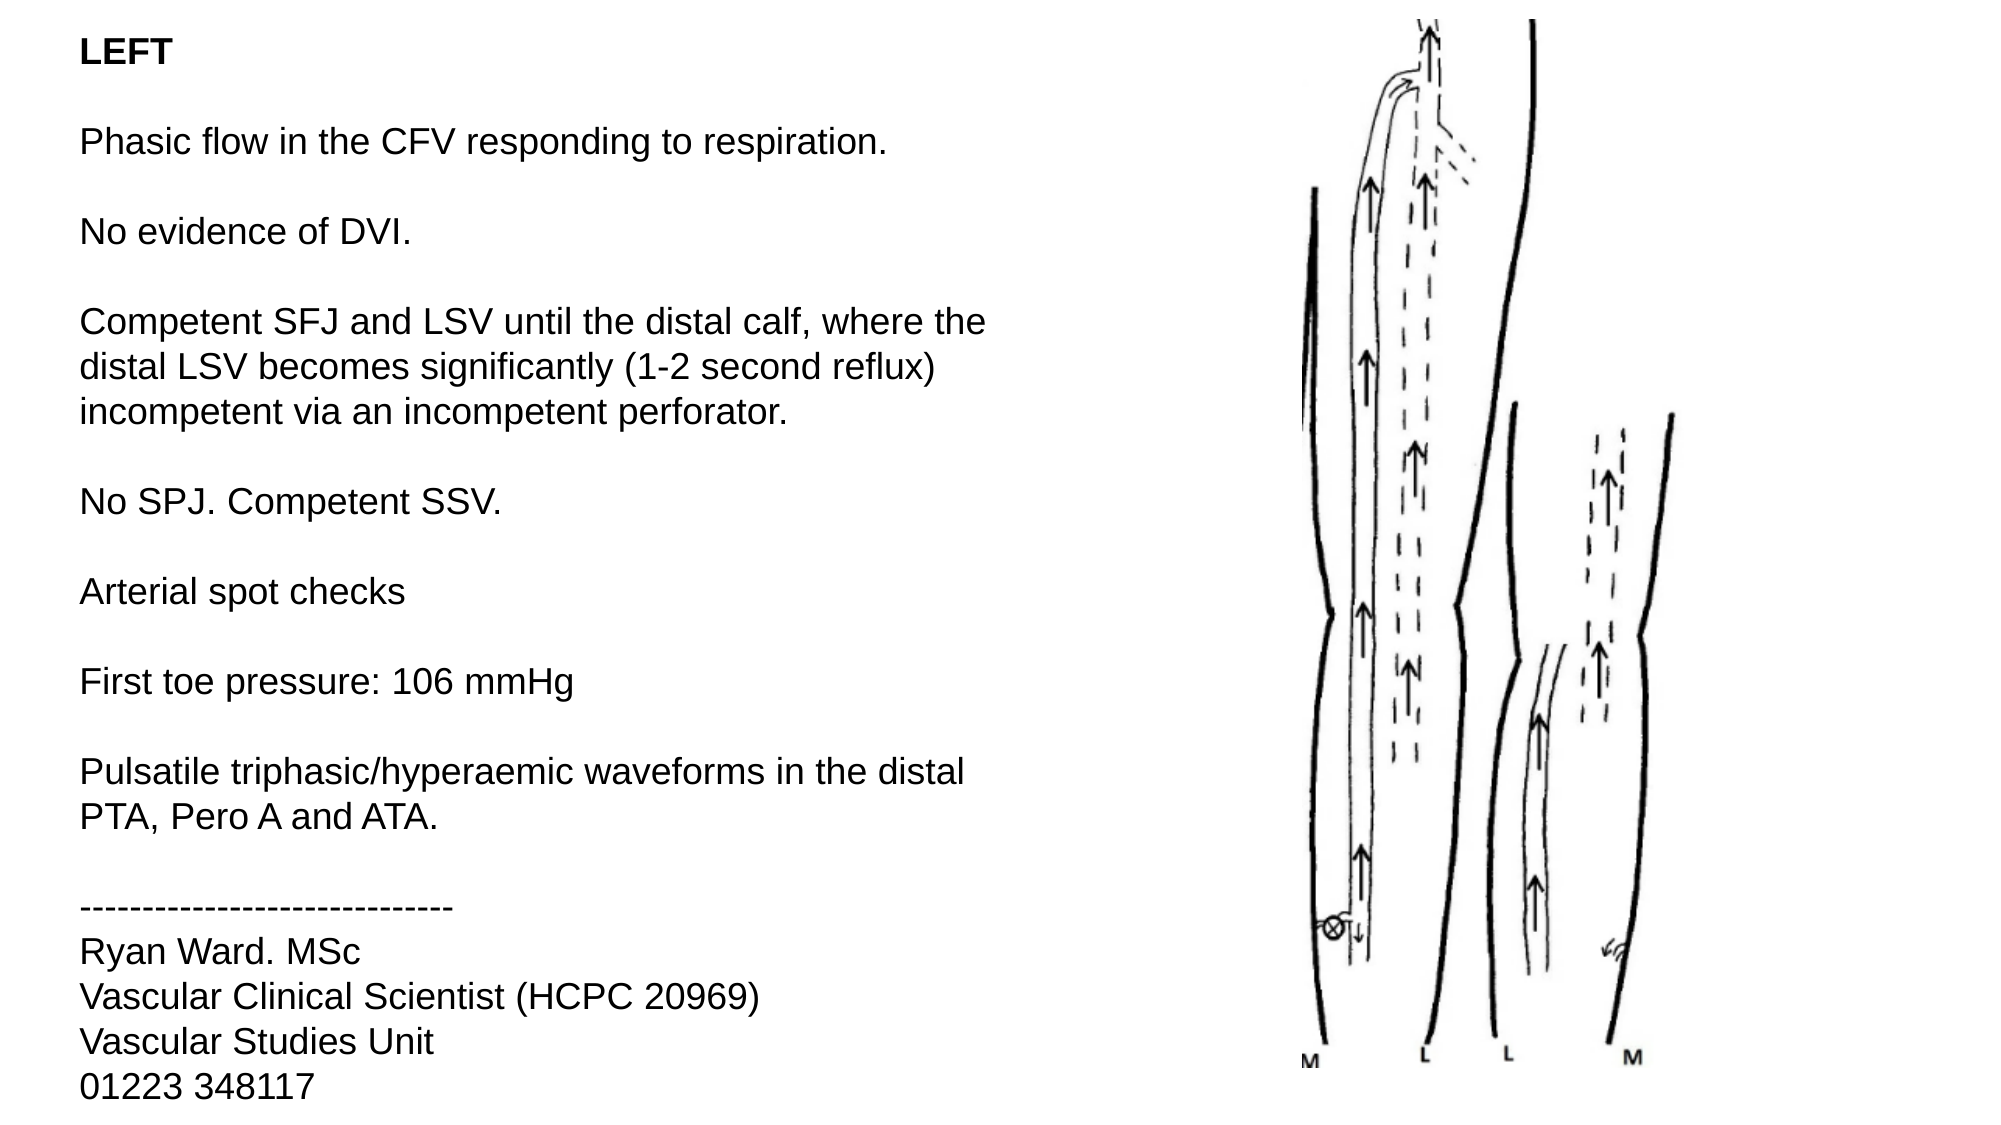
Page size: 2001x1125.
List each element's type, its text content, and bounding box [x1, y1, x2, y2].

picture [1302, 19, 1702, 1068]
text_box LEFT Phasic flow in the CFV responding to respiration. No evidence of DVI. Competent SFJ and LSV until the distal calf, where the distal LSV becomes significantly (1-2 second reflux) incompetent via an incompetent perforator. No SPJ. Competent SSV. Arterial spot checks First toe pressure: 106 mmHg Pulsatile triphasic/hyperaemic waveforms in the distal PTA, Pero A and ATA. ------------------------------ Ryan Ward. MSc Vascular Clinical Scientist (HCPC 20969) Vascular Studies Unit 01223 348117 [64, 19, 1065, 1114]
